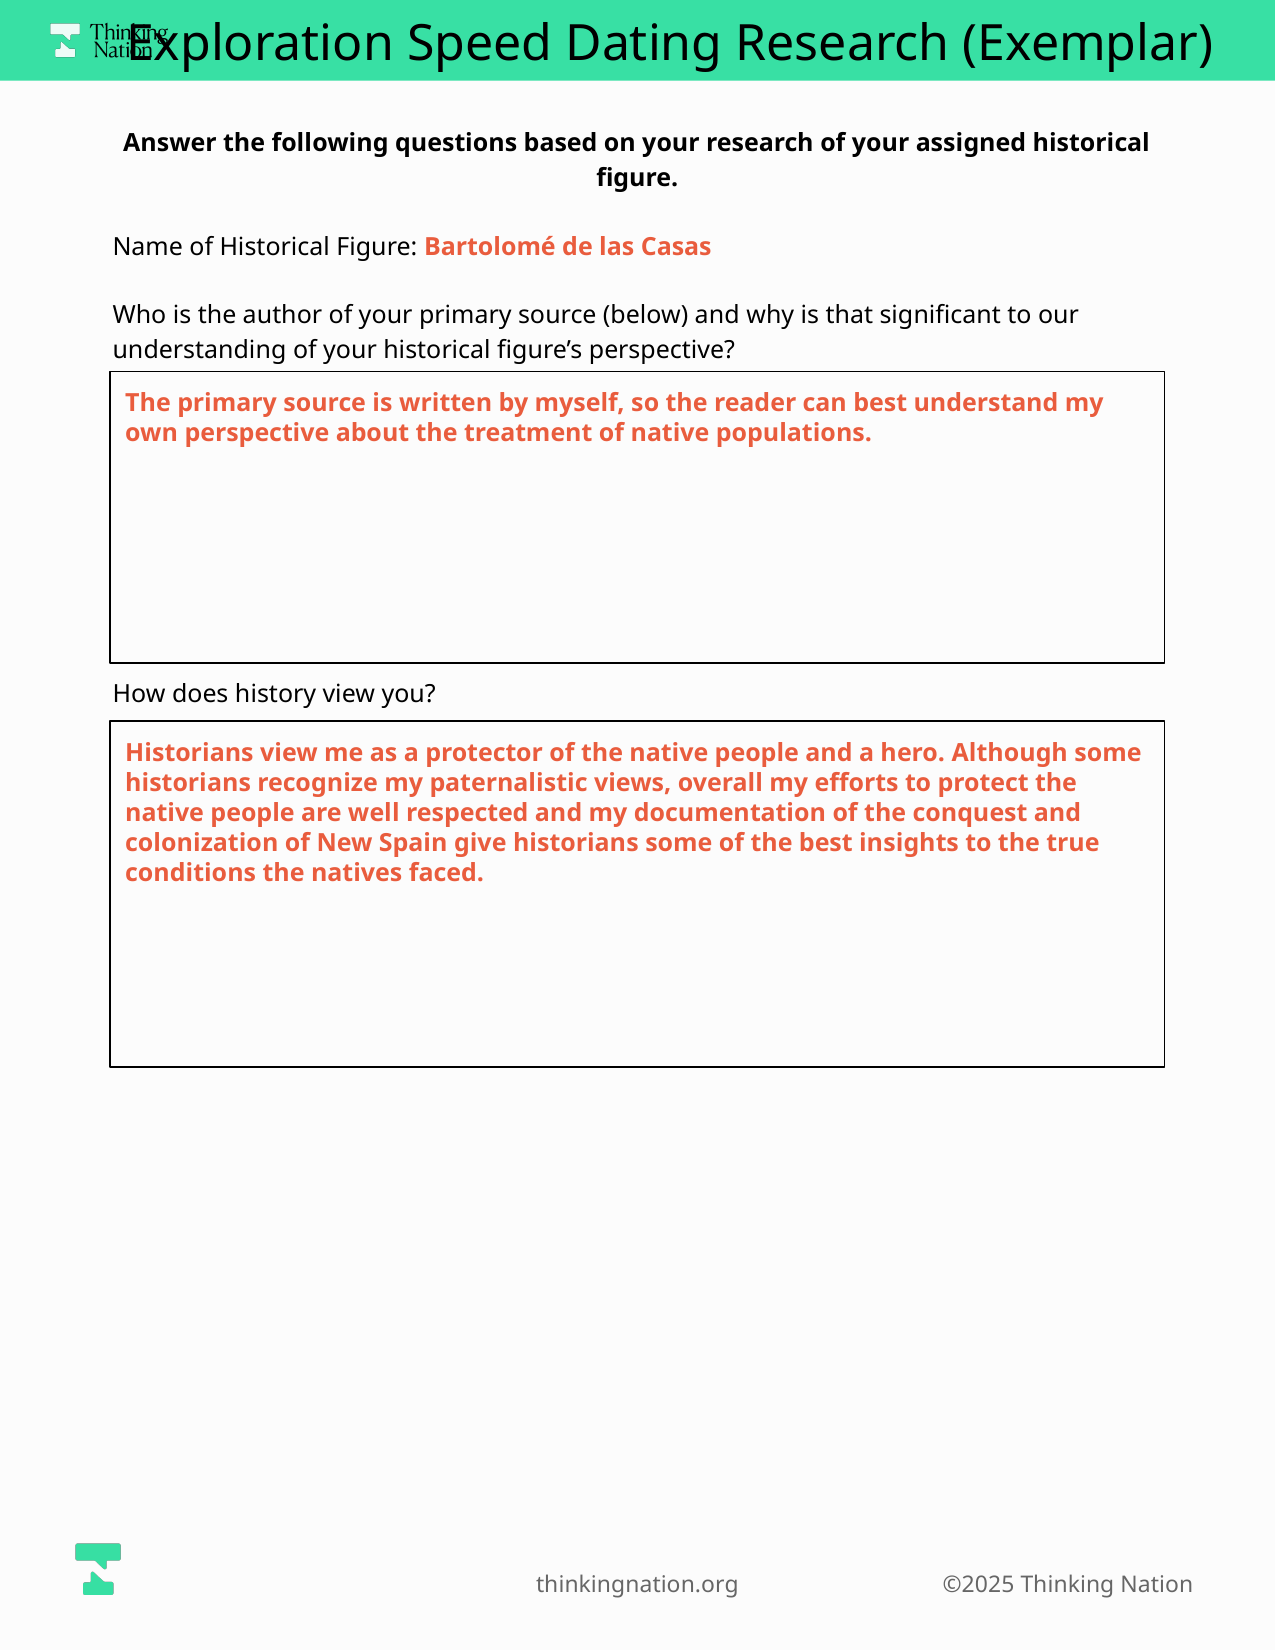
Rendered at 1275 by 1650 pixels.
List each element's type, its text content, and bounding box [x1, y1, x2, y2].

text_box Historians view me as a protector of the native people and a hero. Although some historians recognize my paternalistic views, overall my efforts to protect the native people are well respected and my documentation of the conquest and colonization of New Spain give historians some of the best insights to the true conditions the natives faced. [110, 721, 1165, 1068]
picture [62, 1533, 134, 1605]
text_box Answer the following questions based on your research of your assigned historical figure. Name of Historical Figure: Bartolomé de las Casas Who is the author of your primary source (below) and why is that significant to our understanding of your historical figure’s perspective? How does history view you? [97, 107, 1178, 1650]
text_box The primary source is written by myself, so the reader can best understand my own perspective about the treatment of native populations. [110, 371, 1165, 664]
text_box ©2025 Thinking Nation [1178, 1553, 1210, 1605]
text_box Exploration Speed Dating Research (Exemplar) [0, 0, 1275, 81]
picture [36, 12, 172, 69]
